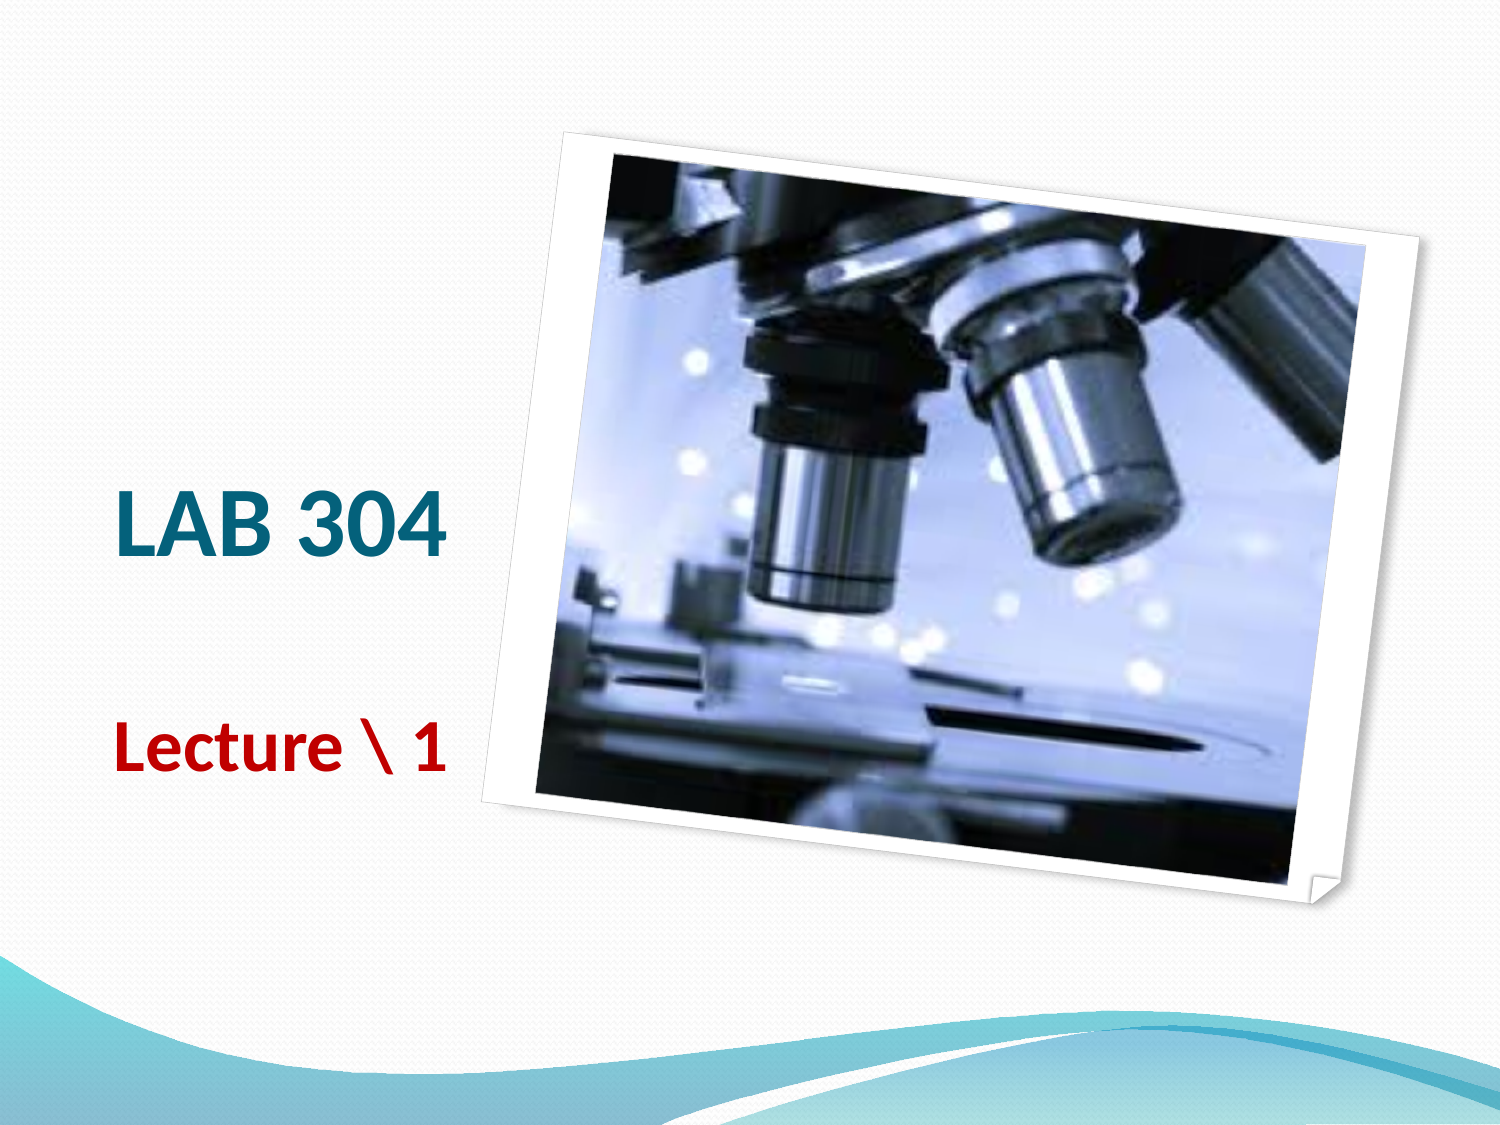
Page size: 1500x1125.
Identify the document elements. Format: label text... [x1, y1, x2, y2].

title LAB 304 Lecture \ 1 [99, 290, 463, 795]
picture [1333, 243, 1365, 503]
picture [1028, 852, 1291, 884]
picture [571, 155, 1330, 842]
picture [536, 552, 566, 796]
